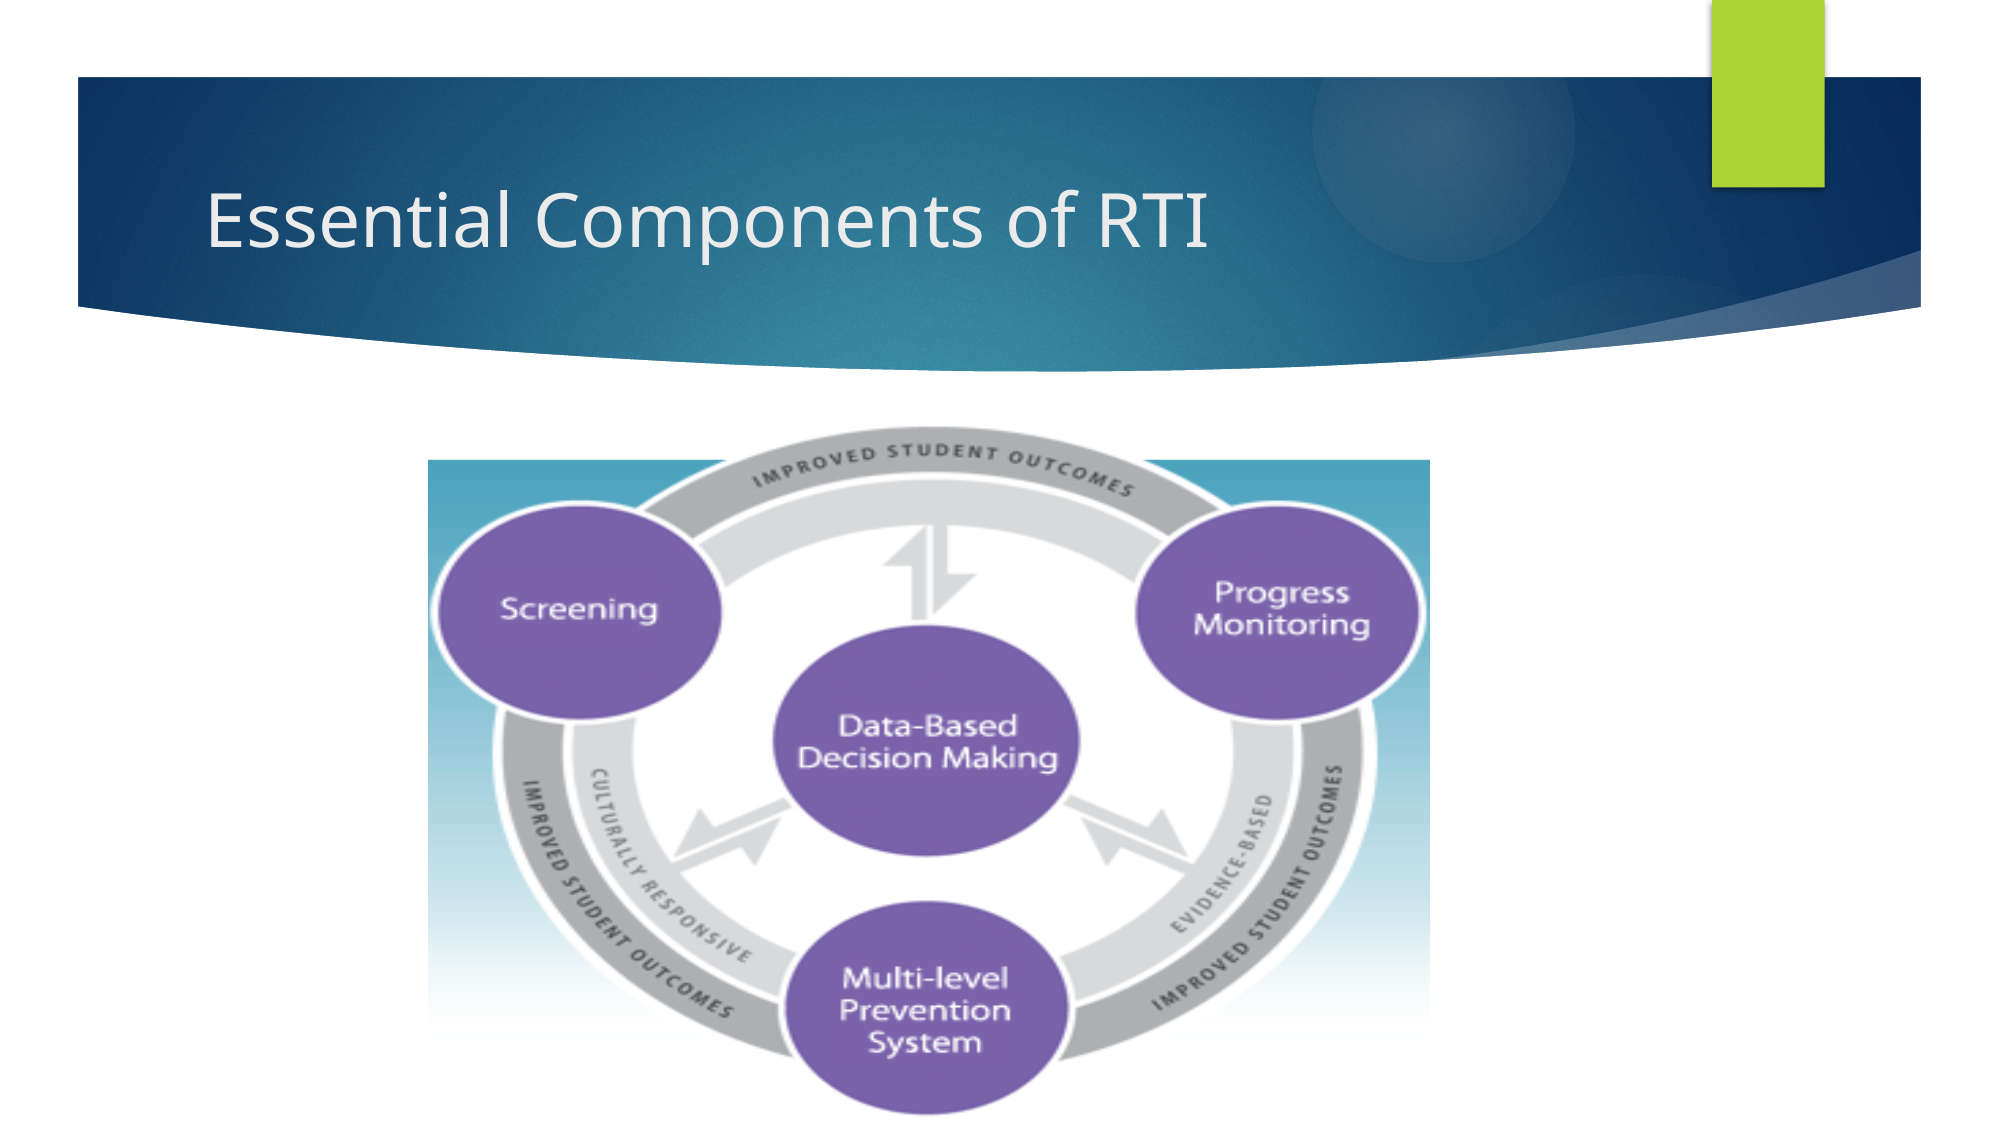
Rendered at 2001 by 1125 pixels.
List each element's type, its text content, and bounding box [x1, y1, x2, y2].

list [428, 419, 1430, 1125]
title Essential Components of RTI [189, 159, 1627, 276]
